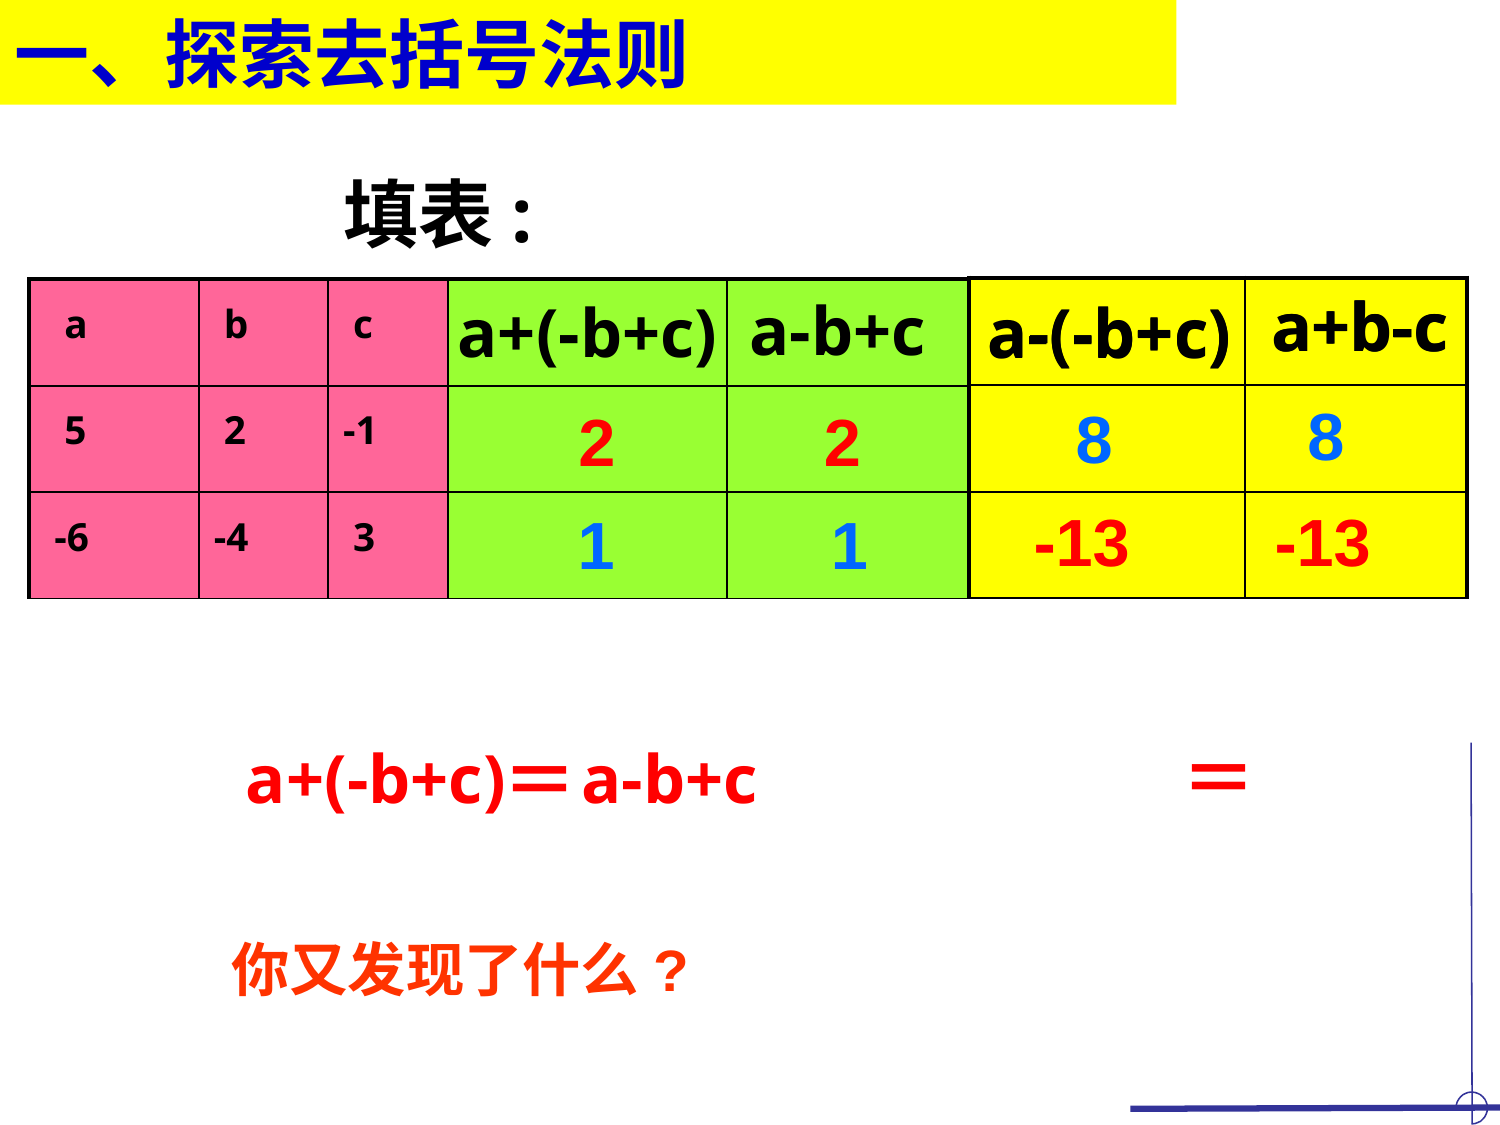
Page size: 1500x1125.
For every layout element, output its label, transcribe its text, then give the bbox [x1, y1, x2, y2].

table_cell -4 [200, 493, 327, 598]
table_header [971, 280, 1244, 384]
table_cell [728, 493, 967, 598]
table_cell 3 [329, 493, 447, 598]
text_box a+(-b+c) [231, 729, 521, 824]
table_header [728, 281, 967, 385]
table_cell -1 [329, 387, 447, 491]
table_cell [449, 387, 726, 491]
table_cell 2 [200, 387, 327, 491]
subtitle 你又发现了什么? [0, 925, 961, 1053]
table_cell [971, 386, 1244, 491]
text_box 1 [562, 495, 717, 591]
text_box ＝ [487, 726, 589, 832]
text_box a-(-b+c) [973, 282, 1247, 378]
table_header b [200, 281, 327, 385]
text_box 一、探索去括号法则 [0, 0, 1177, 105]
text_box 2 [809, 391, 881, 487]
table_cell [728, 387, 967, 491]
text_box 填表: [328, 160, 548, 265]
table_header a [31, 281, 198, 385]
table_cell [1246, 386, 1465, 491]
text_box ＝ [1166, 724, 1268, 829]
text_box 1 [816, 495, 982, 591]
text_box a+b-c [1256, 277, 1463, 373]
table_header [1246, 280, 1465, 384]
text_box a-b+c [566, 729, 774, 824]
text_box 2 [563, 391, 647, 487]
table_cell [1246, 493, 1465, 597]
table_cell [449, 493, 726, 598]
text_box 8 [1292, 386, 1376, 482]
text_box -13 [1018, 492, 1173, 588]
table_header [449, 379, 726, 385]
text_box a-b+c [734, 281, 942, 377]
table_cell -6 [31, 493, 198, 598]
text_box a+(-b+c) [442, 283, 733, 379]
table_cell [971, 493, 1244, 597]
table_cell 5 [31, 387, 198, 491]
text_box 8 [1060, 389, 1144, 484]
text_box -13 [1259, 492, 1402, 588]
table_header c [329, 281, 447, 385]
